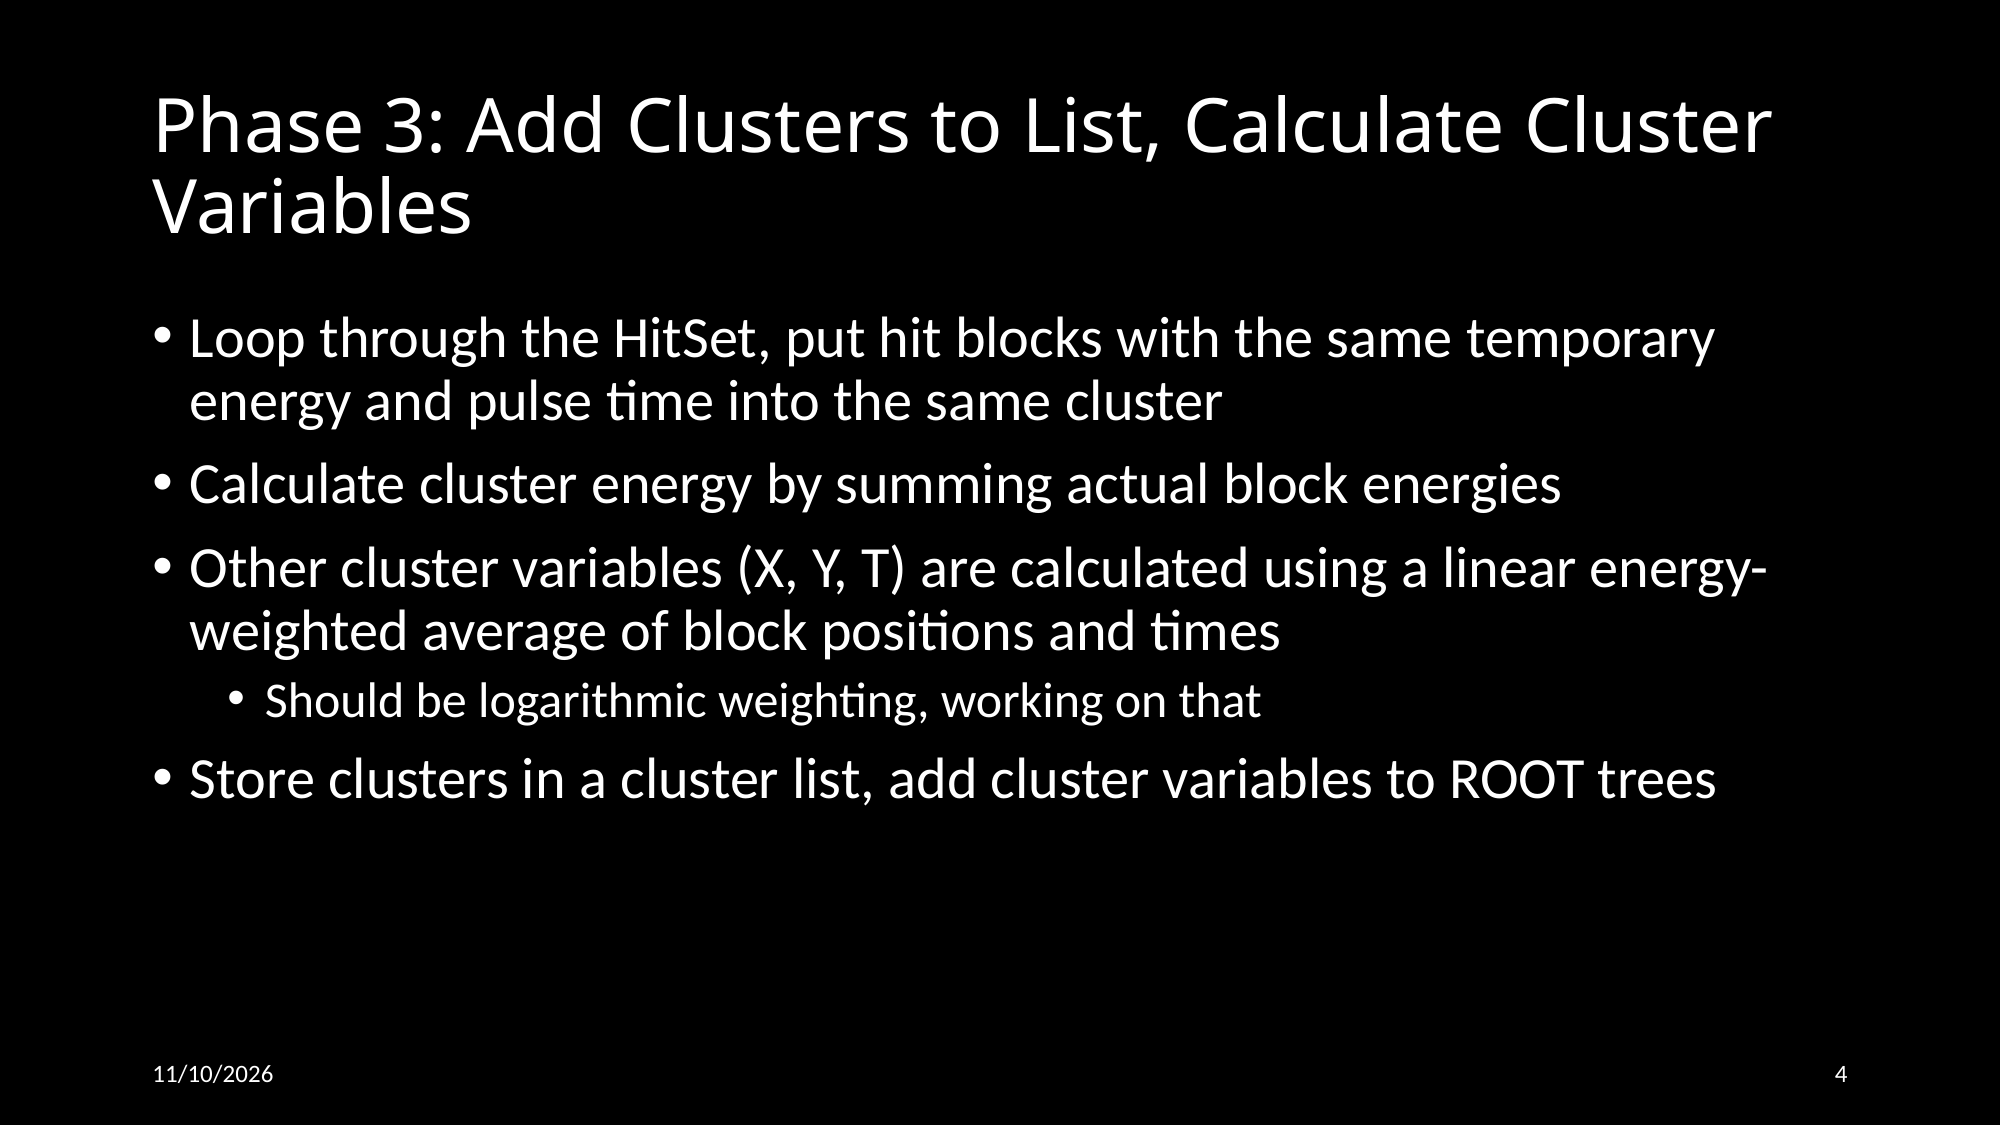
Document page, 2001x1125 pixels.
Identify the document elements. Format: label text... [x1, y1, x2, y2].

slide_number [137, 1042, 588, 1103]
title Phase 3: Add Clusters to List, Calculate Cluster Variables [137, 59, 1863, 278]
list Loop through the HitSet, put hit blocks with the same temporary energy and pulse time into the same cluster Calculate cluster energy by summing actual block energies Other cluster variables (X, Y, T) are calculated using a linear energy-weighted average of block positions and times Should be logarithmic weighting, working on that Store clusters in a cluster list, add cluster variables to ROOT trees [137, 299, 1863, 1014]
slide_number 4 [1412, 1042, 1863, 1103]
